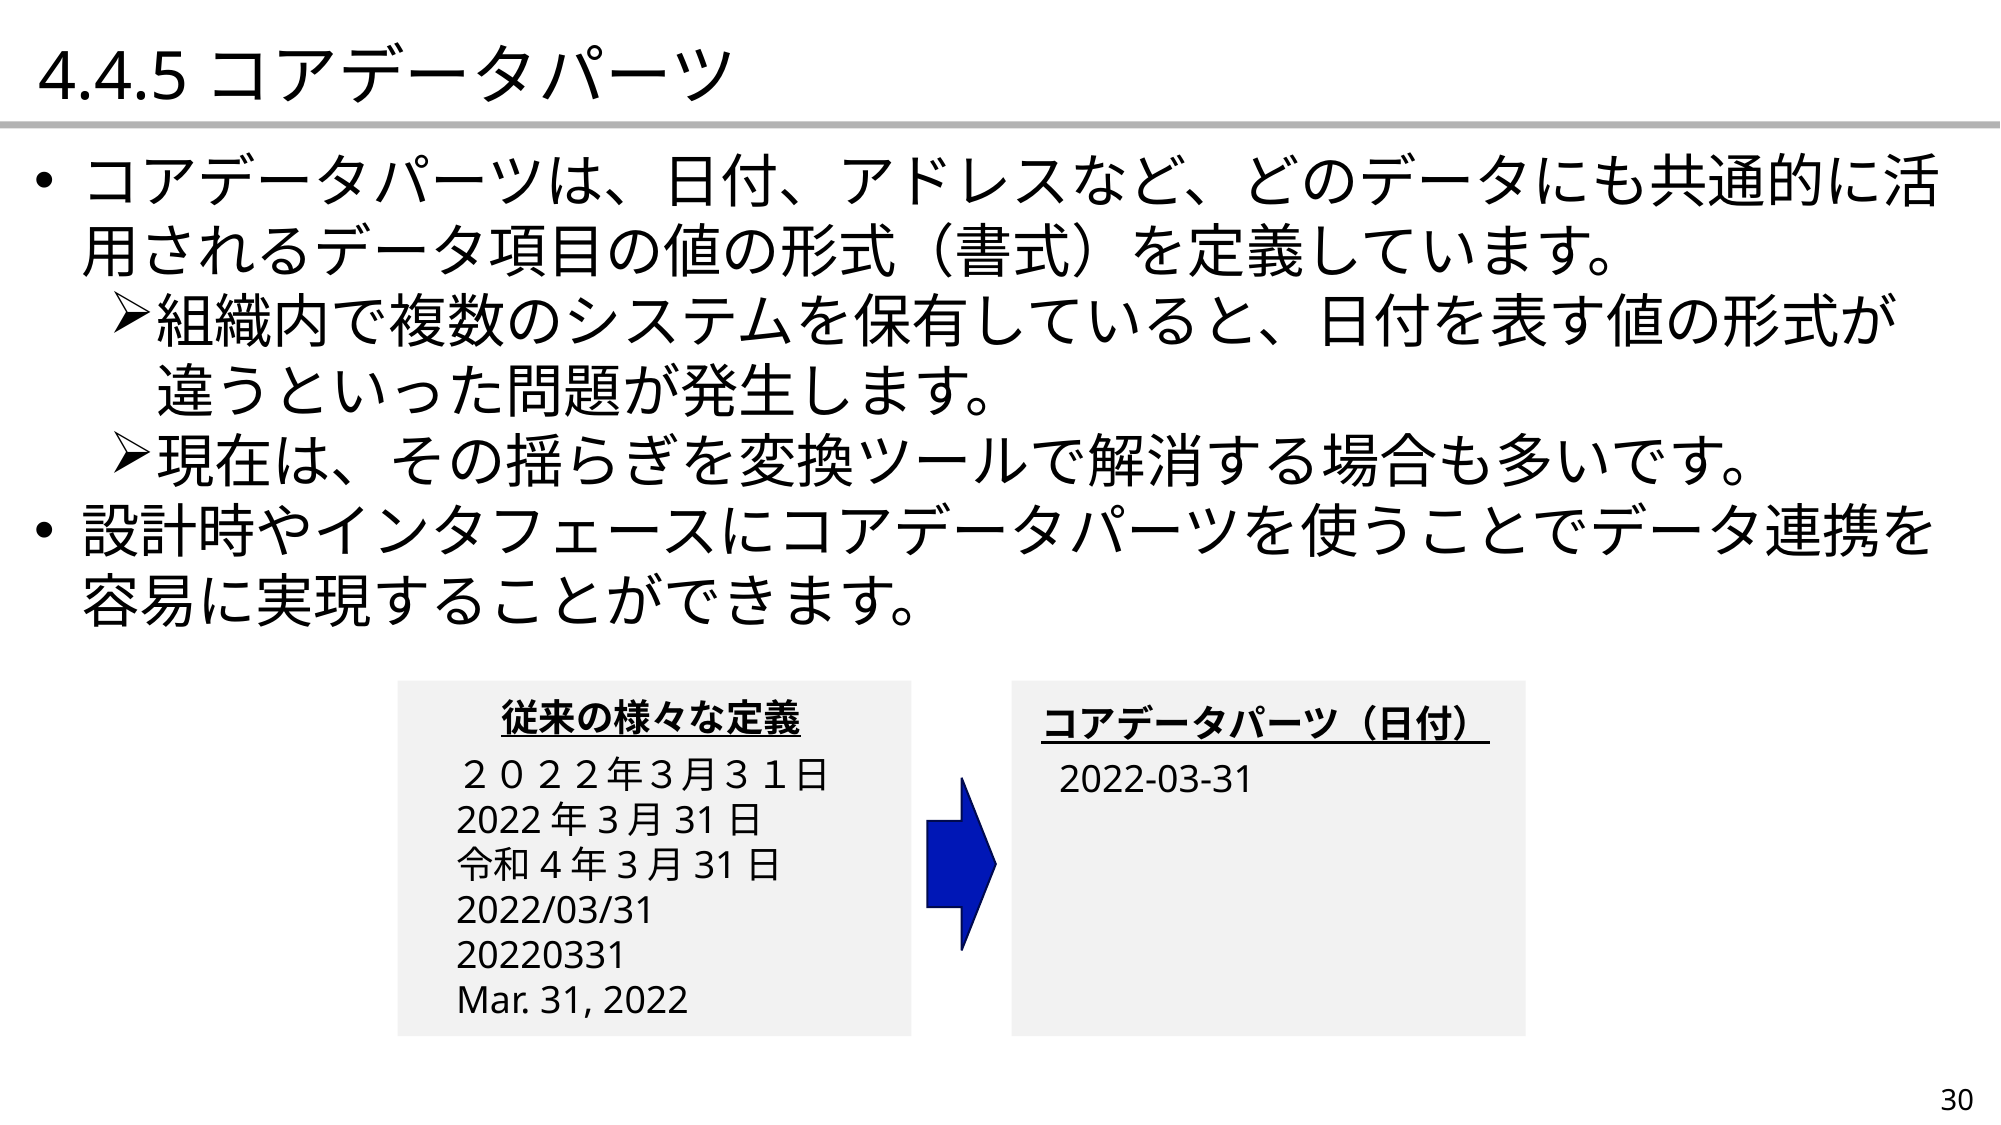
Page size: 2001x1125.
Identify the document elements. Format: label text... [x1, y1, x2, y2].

text_box 従来の様々な定義 [397, 686, 906, 747]
text_box [926, 777, 997, 951]
text_box ２０２２年３月３１日 2022年3月31日 令和4年3月31日 2022/03/31 20220331 Mar. 31, 2022 [441, 747, 846, 1029]
text_box コアデータパーツは、日付、アドレスなど、どのデータにも共通的に活用されるデータ項目の値の形式（書式）を定義しています。 組織内で複数のシステムを保有していると、日付を表す値の形式が違うといった問題が発生します。 現在は、その揺らぎを変換ツールで解消する場合も多いです。 設計時やインタフェースにコアデータパーツを使うことでデータ連携を容易に実現することができます。 [19, 137, 1957, 642]
text_box [396, 680, 912, 1037]
text_box 2022-03-31 [1044, 753, 1271, 808]
text_box コアデータパーツ（日付） [1011, 693, 1520, 753]
slide_number 30 [1881, 1073, 1989, 1124]
text_box 4.4.5コアデータパーツ [23, 34, 1910, 121]
text_box [1011, 680, 1527, 1037]
